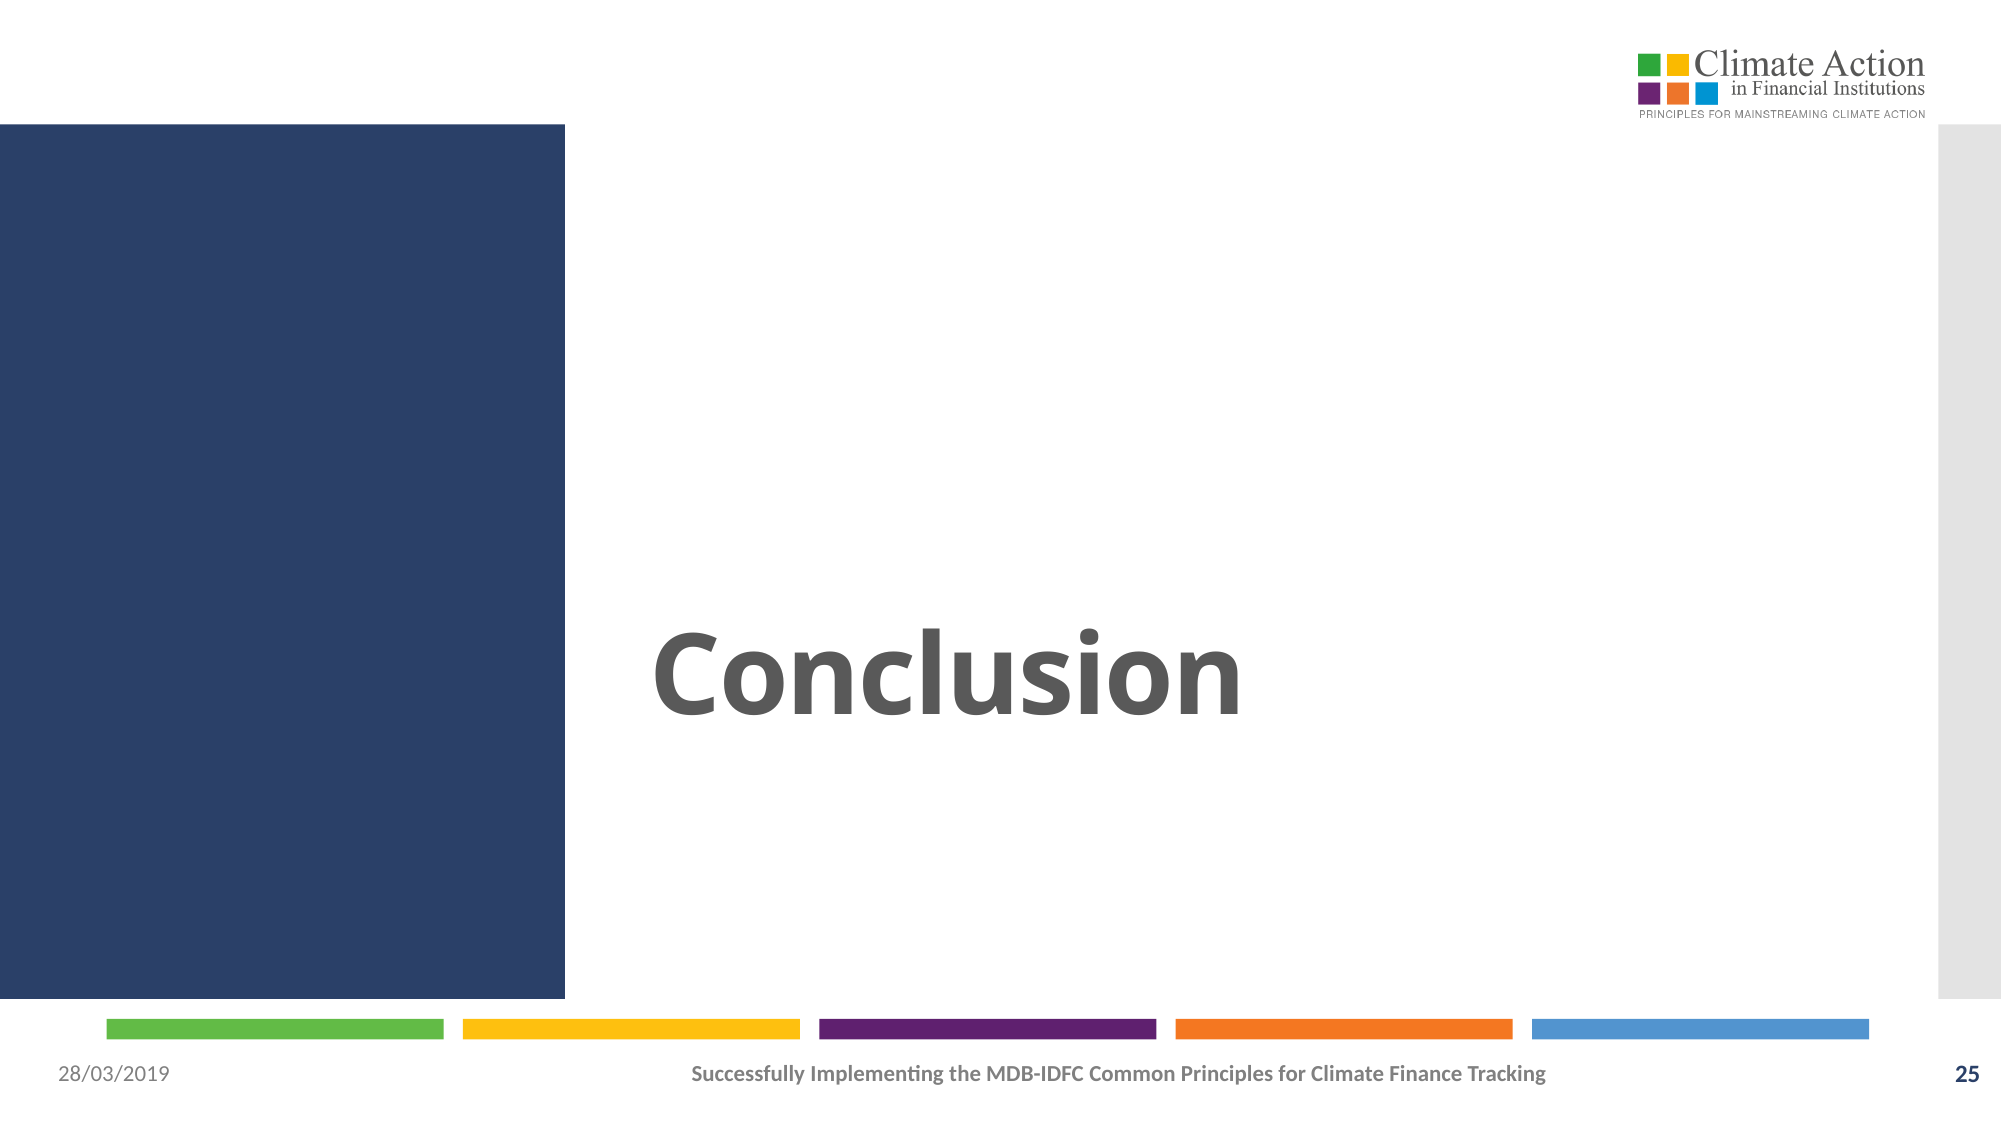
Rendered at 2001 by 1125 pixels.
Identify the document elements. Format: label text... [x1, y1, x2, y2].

picture [1635, 46, 1937, 126]
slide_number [43, 1042, 493, 1103]
title Conclusion [634, 213, 1835, 747]
footer Successfully Implementing the MDB-IDFC Common Principles for Climate Finance Tracking [634, 1042, 1605, 1103]
slide_number 25 [1744, 1042, 1996, 1103]
